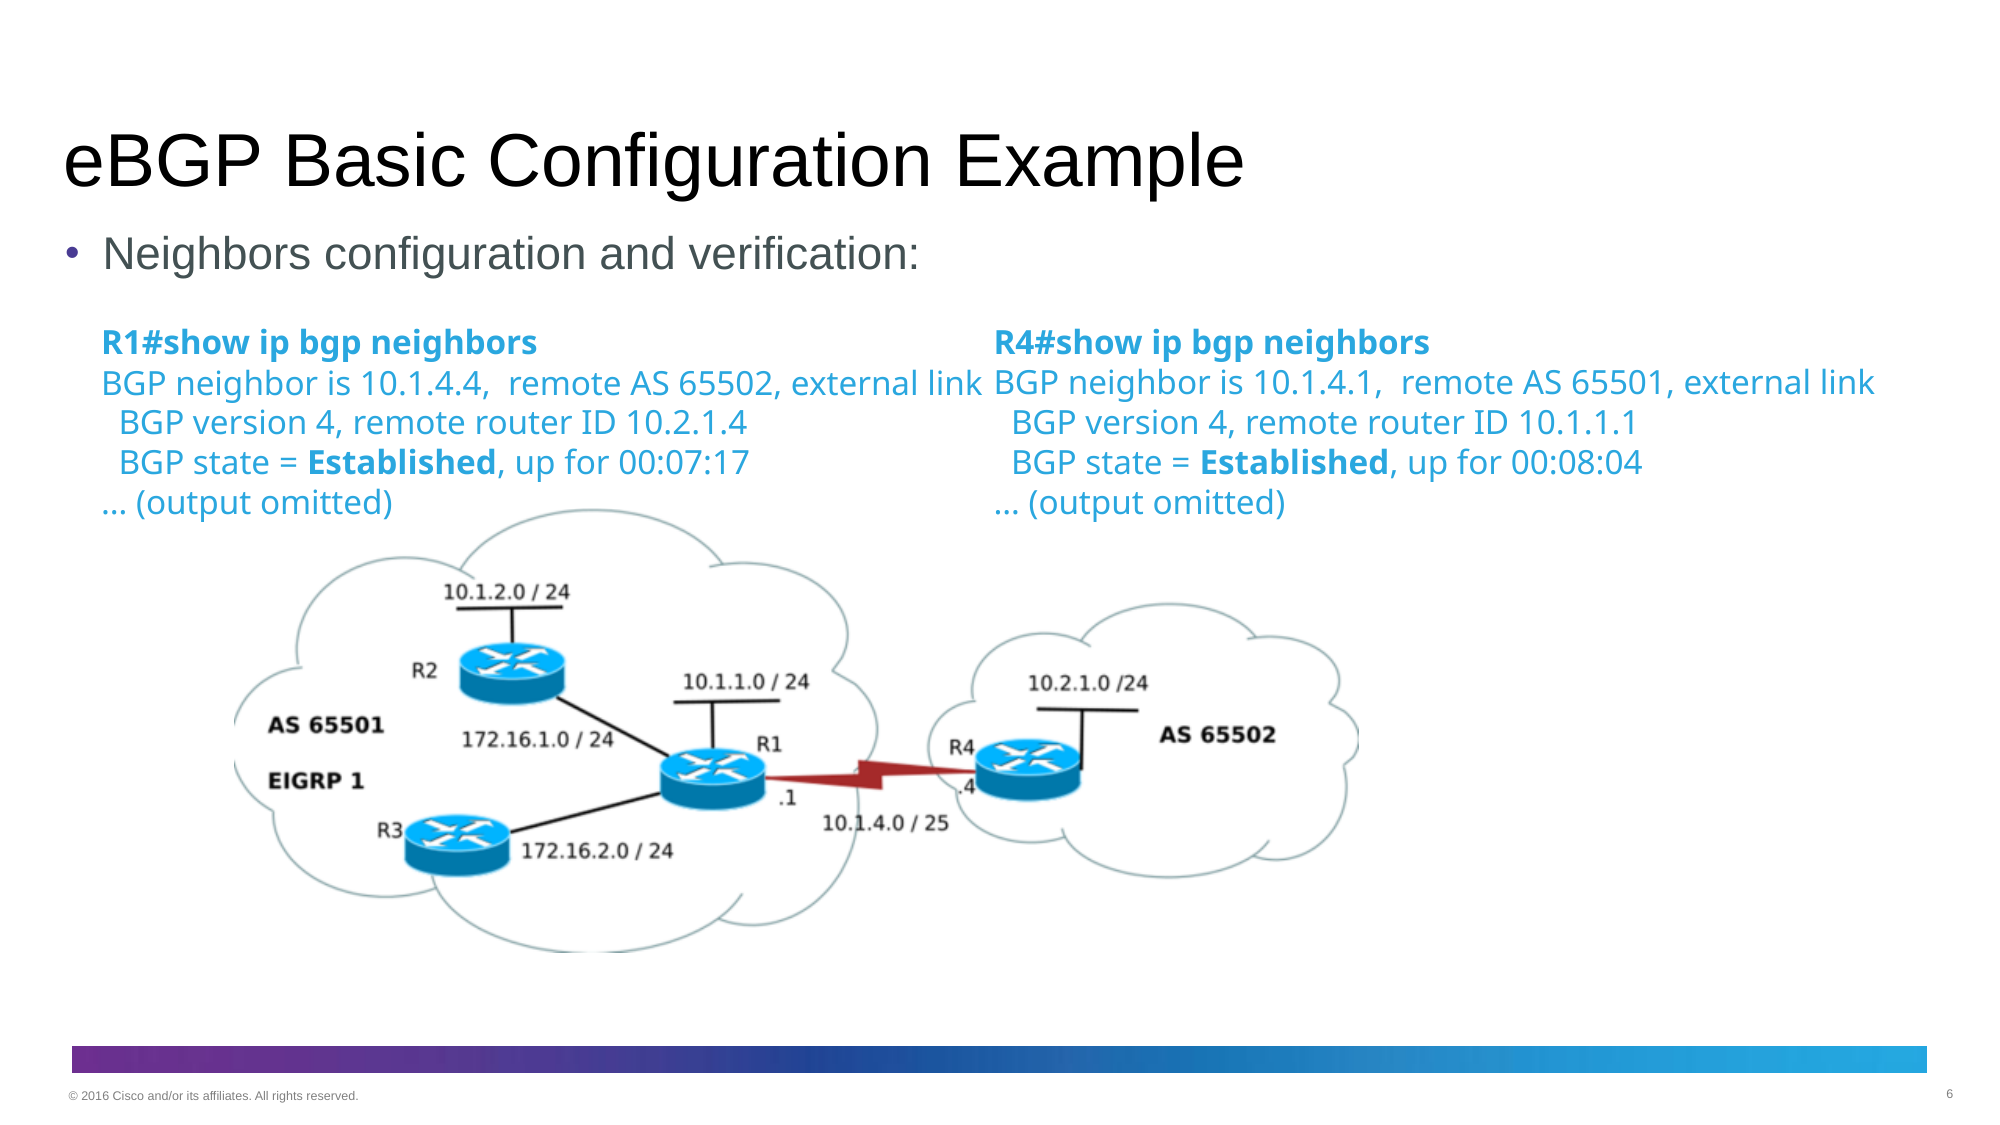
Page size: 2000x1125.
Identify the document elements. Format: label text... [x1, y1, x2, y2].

text_box R1#show ip bgp neighbors BGP neighbor is 10.1.4.4, remote AS 65502, external link BGP version 4, remote router ID 10.2.1.4 BGP state = Established, up for 00:07:17 … (output omitted) [86, 314, 978, 529]
title eBGP Basic Configuration Example [50, 70, 1929, 209]
picture [234, 507, 1359, 953]
picture [72, 1046, 1927, 1073]
text_box R4#show ip bgp neighbors BGP neighbor is 10.1.4.1, remote AS 65501, external link BGP version 4, remote router ID 10.1.1.1 BGP state = Established, up for 00:08:04 … (output omitted) [978, 313, 1892, 529]
list Neighbors configuration and verification: [49, 220, 1316, 1035]
